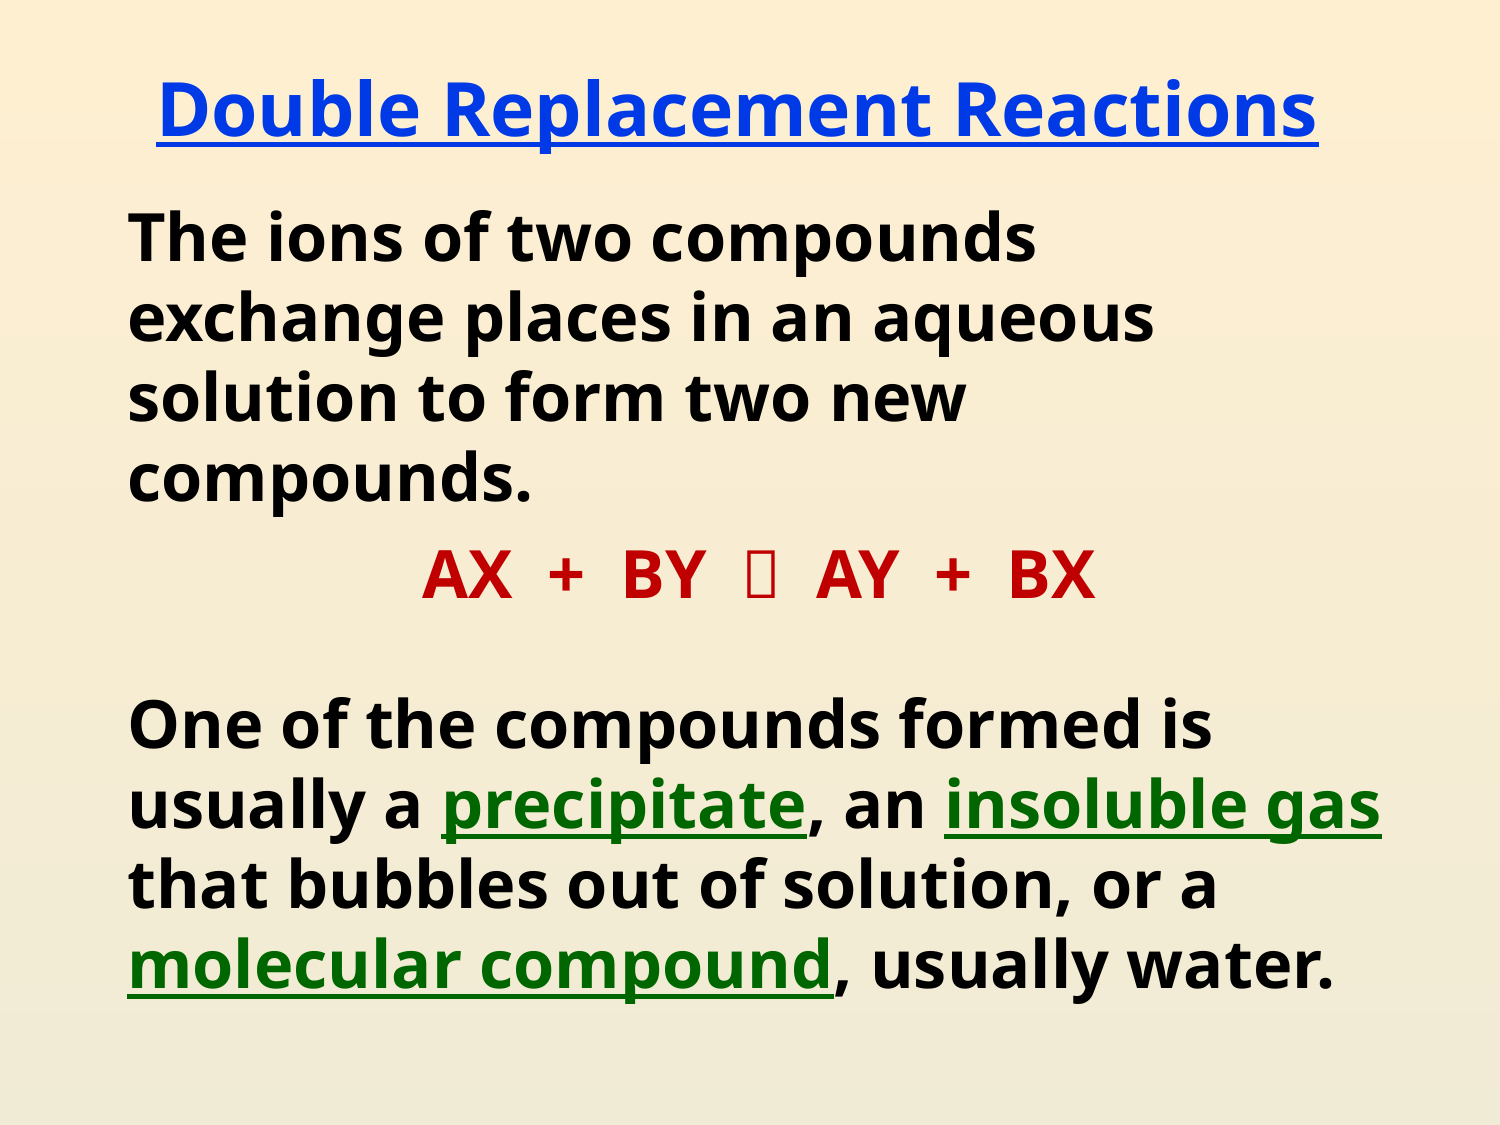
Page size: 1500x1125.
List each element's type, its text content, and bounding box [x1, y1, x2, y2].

text_box The ions of two compounds exchange places in an aqueous solution to form two new compounds. [112, 187, 1350, 522]
text_box One of the compounds formed is usually a precipitate, an insoluble gas that bubbles out of solution, or a molecular compound, usually water. [112, 674, 1425, 1010]
title Double Replacement Reactions [62, 37, 1413, 176]
text_box AX + BY  AY + BX [408, 524, 1112, 620]
